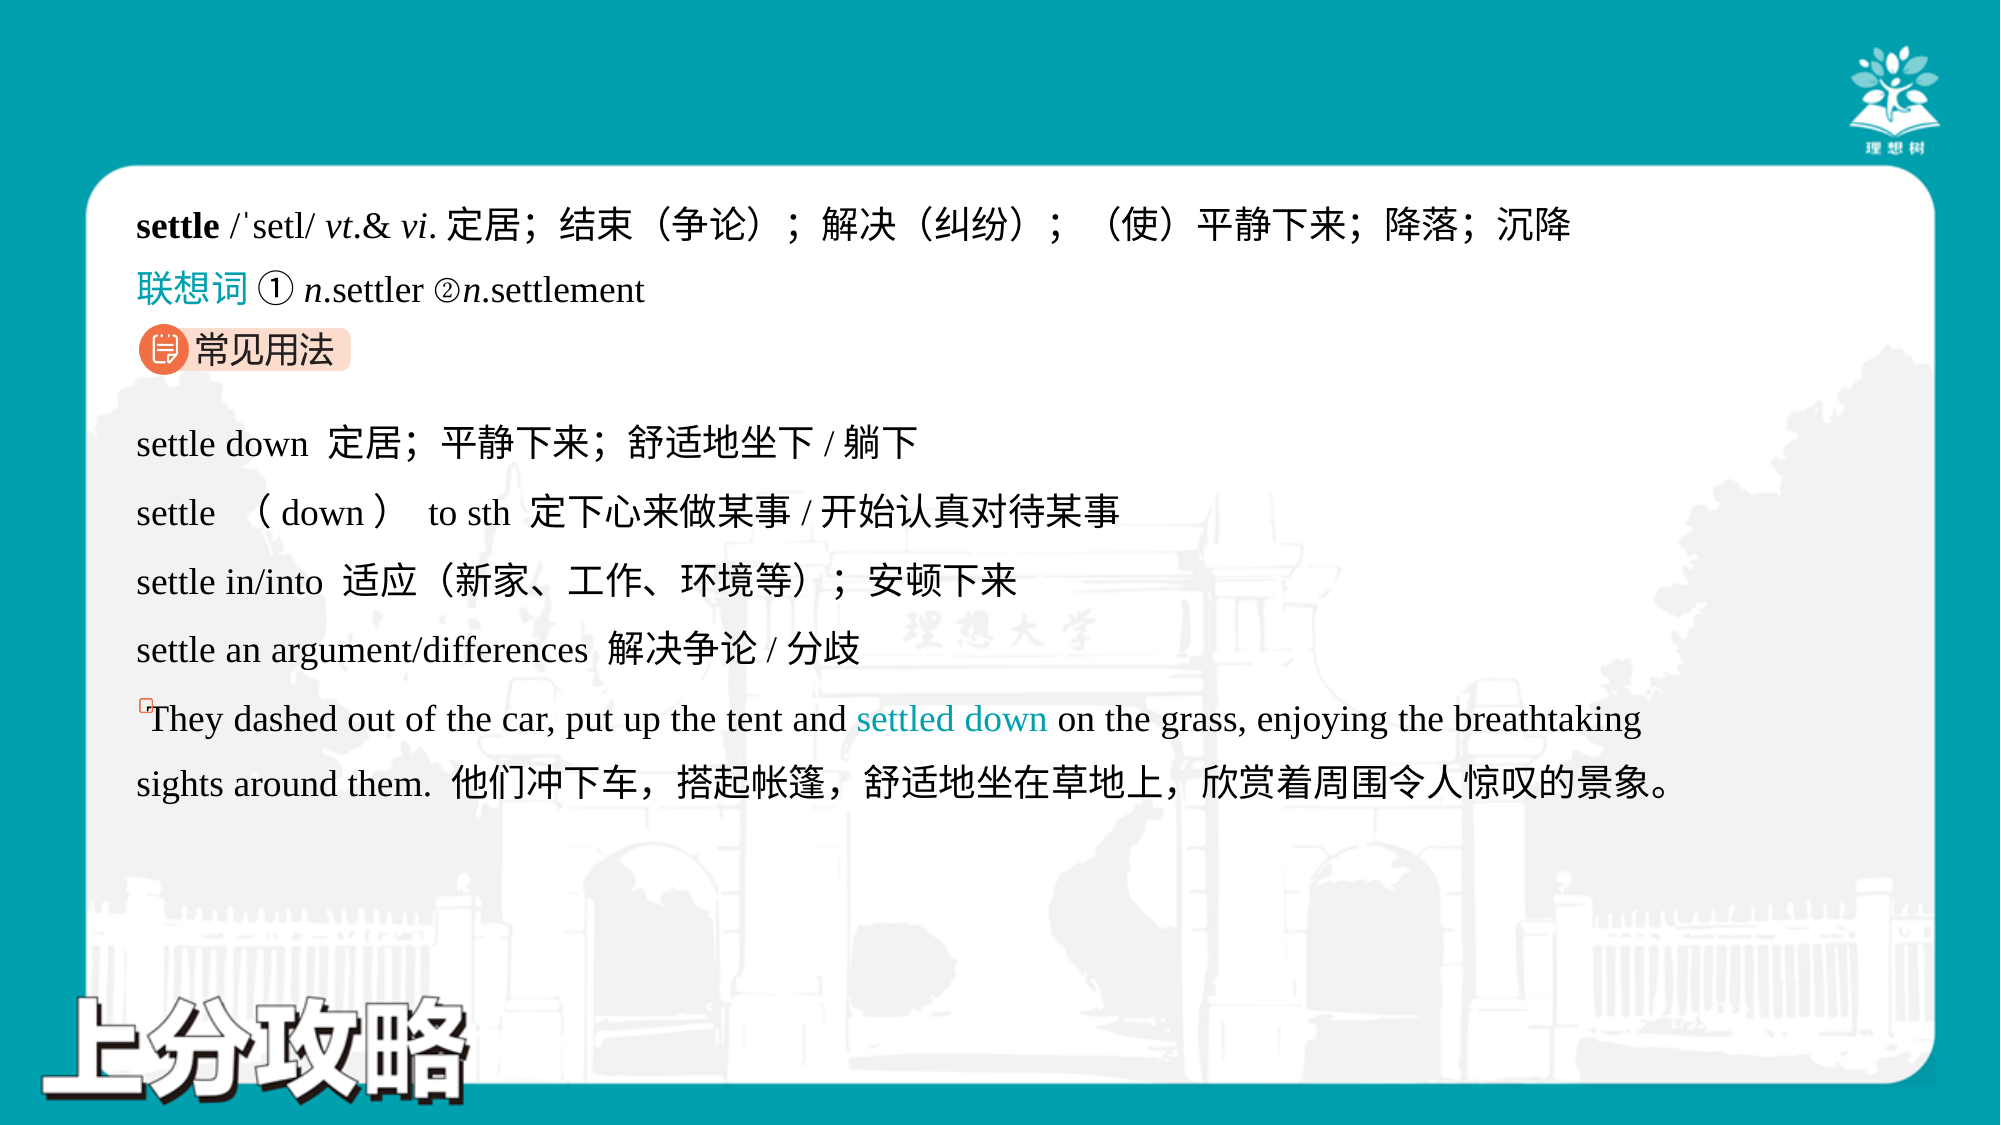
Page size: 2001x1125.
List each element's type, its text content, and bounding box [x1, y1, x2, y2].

picture [0, 0, 2000, 1125]
text_box settle down 定居；平静下来；舒适地坐下/躺下 settle （down） to sth 定下心来做某事/开始认真对待某事 settle in/into 适应（新家、工作、环境等）；安顿下来 settle an argument/differences 解决争论/分歧 They dashed out of the car, put up the tent and settled down on the grass, enjoying the breathtaking sights around them. 他们冲下车，搭起帐篷，舒适地坐在草地上，欣赏着周围令人惊叹的景象。#101 [136, 395, 1865, 797]
text_box settle /ˈsetl/ vt.& vi.定居；结束（争论）；解决（纠纷）；（使）平静下来；降落；沉降 联想词 ①n.settler ②n.settlement#95 [136, 177, 1865, 303]
